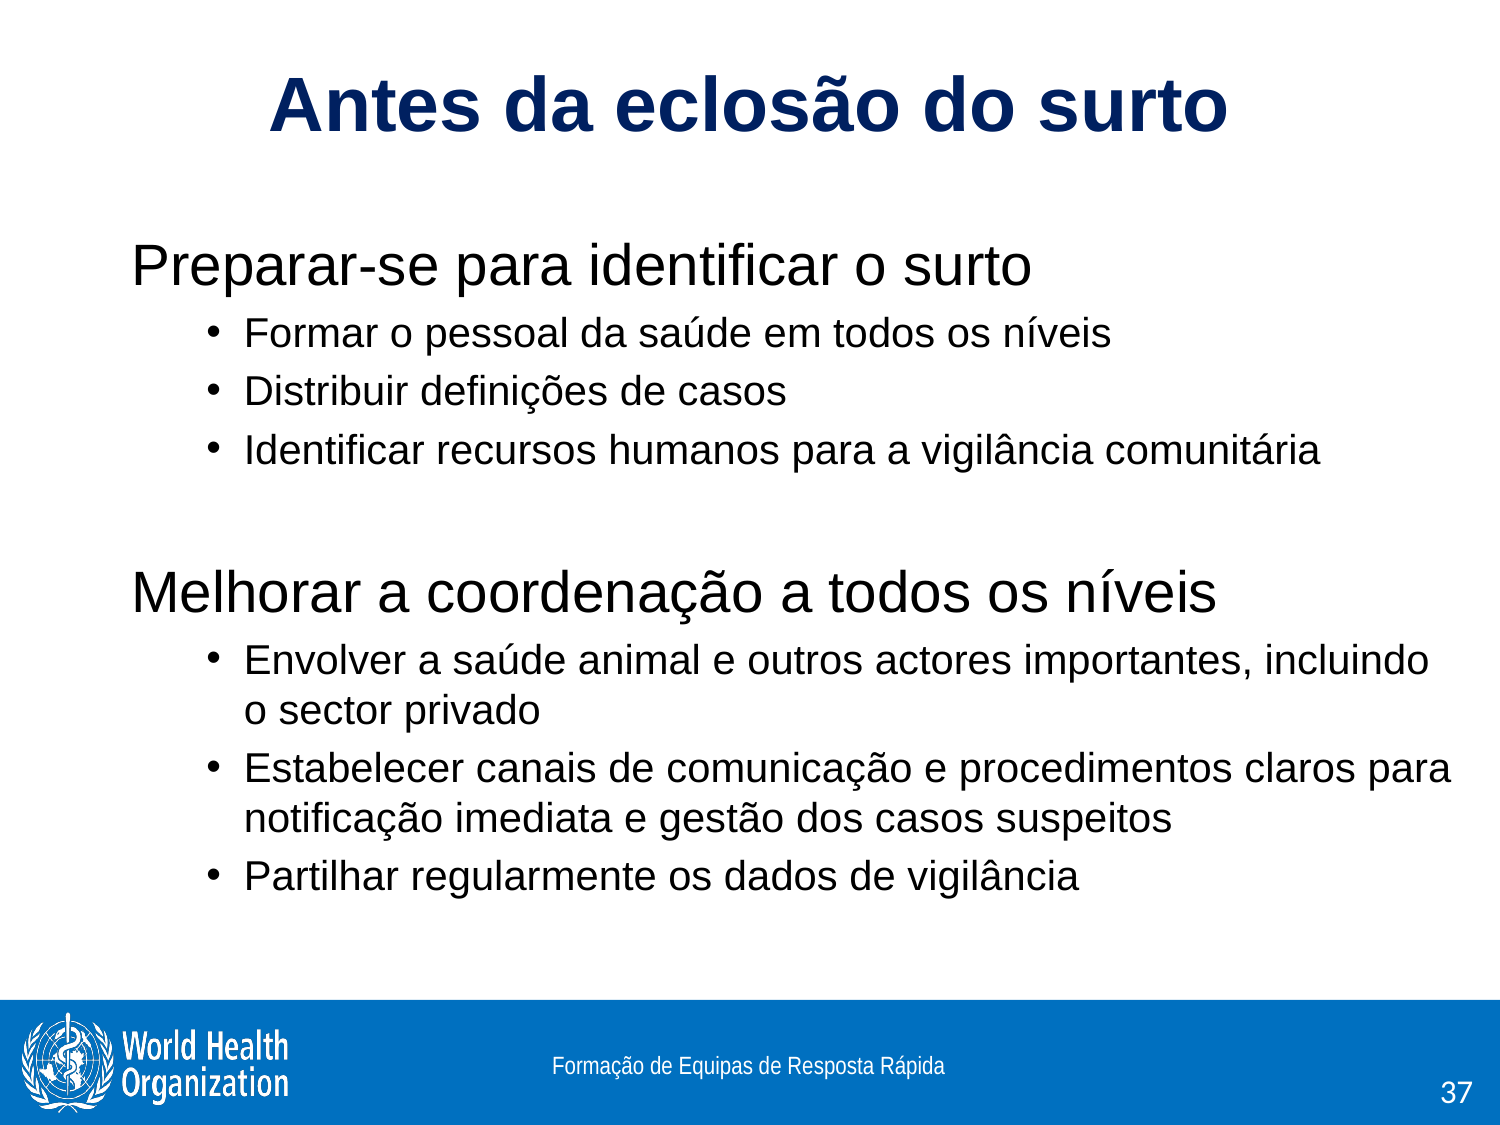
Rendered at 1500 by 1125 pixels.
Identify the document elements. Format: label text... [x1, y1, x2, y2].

picture [21, 1012, 288, 1113]
title Antes da eclosão do surto [75, 7, 1425, 195]
text_box [856, 243, 1414, 951]
list Preparar-se para identificar o surto Formar o pessoal da saúde em todos os níveis Distribuir definições de casos Identificar recursos humanos para a vigilância comunitária Melhorar a coordenação a todos os níveis Envolver a saúde animal e outros actores importantes, incluindo o sector privado Estabelecer canais de comunicação e procedimentos claros para notificação imediata e gestão dos casos suspeitos Partilhar regularmente os dados de vigilância [41, 219, 1471, 976]
